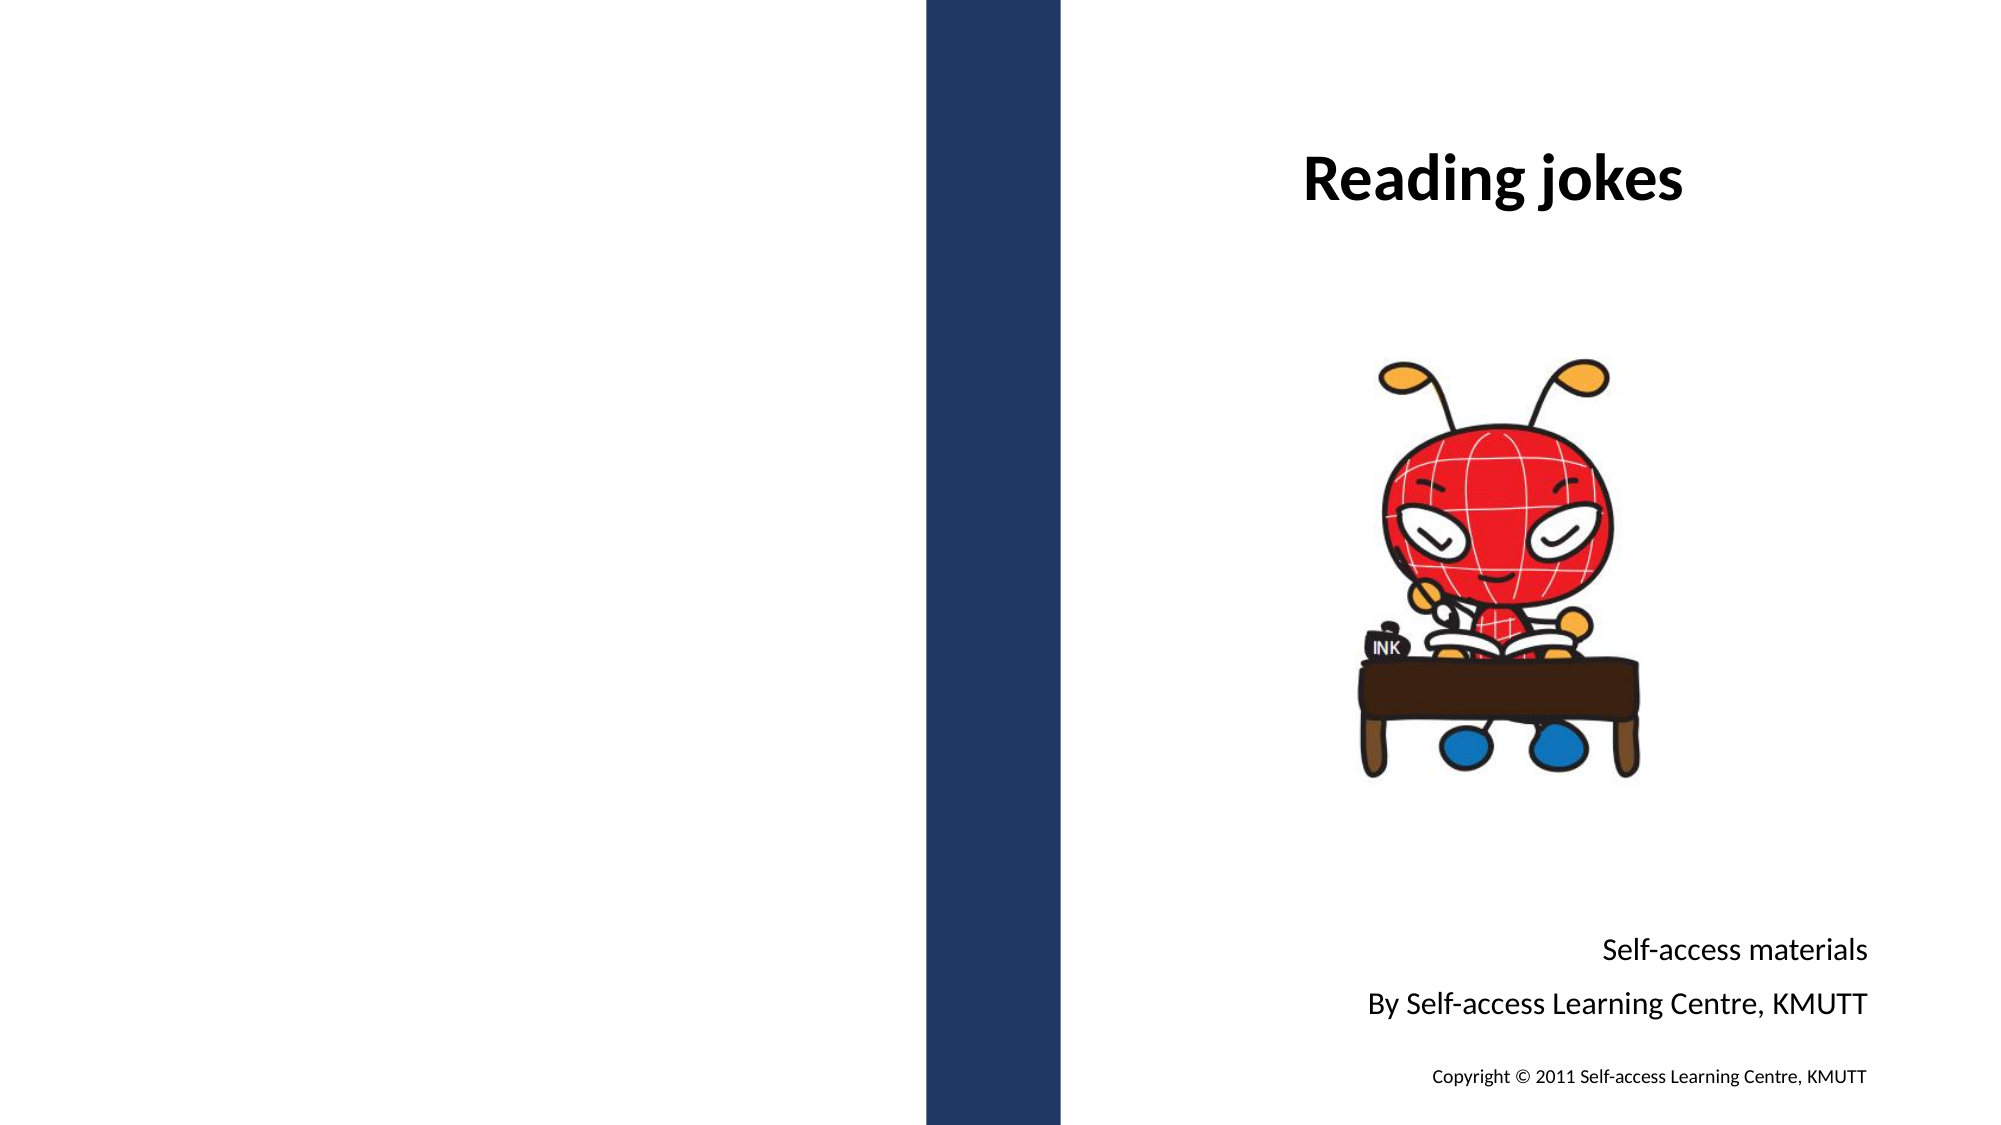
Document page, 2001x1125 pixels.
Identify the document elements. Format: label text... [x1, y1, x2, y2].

text_box Reading jokes [1117, 126, 1871, 222]
text_box Self-access materials By Self-access Learning Centre, KMUTT [1130, 920, 1885, 1029]
text_box [925, 0, 1062, 1125]
picture [1355, 357, 1650, 786]
text_box Copyright © 2011 Self-access Learning Centre, KMUTT [1416, 1055, 1946, 1096]
